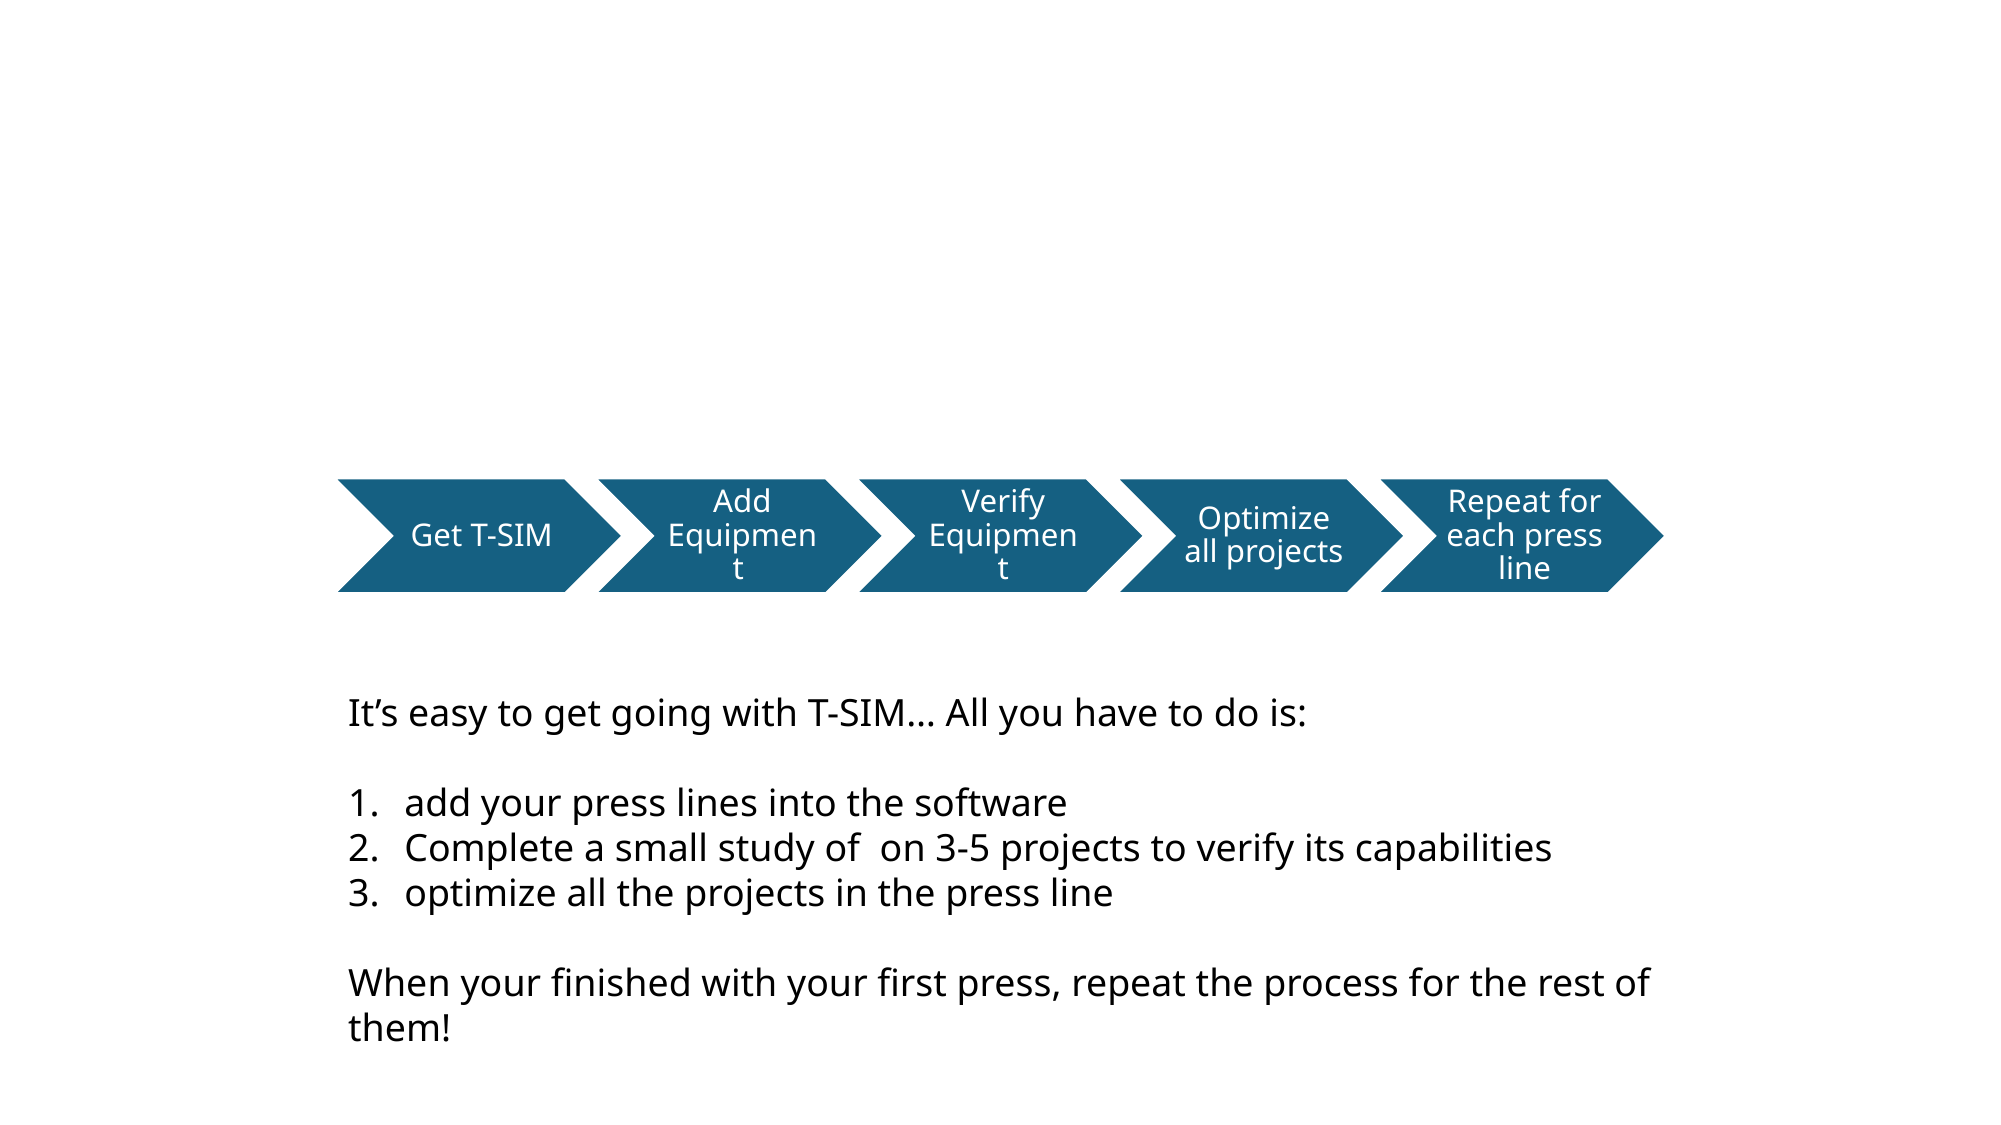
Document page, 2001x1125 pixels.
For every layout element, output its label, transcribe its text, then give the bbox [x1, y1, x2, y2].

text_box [332, 90, 1668, 981]
text_box It’s easy to get going with T-SIM… All you have to do is: add your press lines into the software Complete a small study of on 3-5 projects to verify its capabilities optimize all the projects in the press line When your finished with your first press, repeat the process for the rest of them! [333, 681, 1726, 1057]
